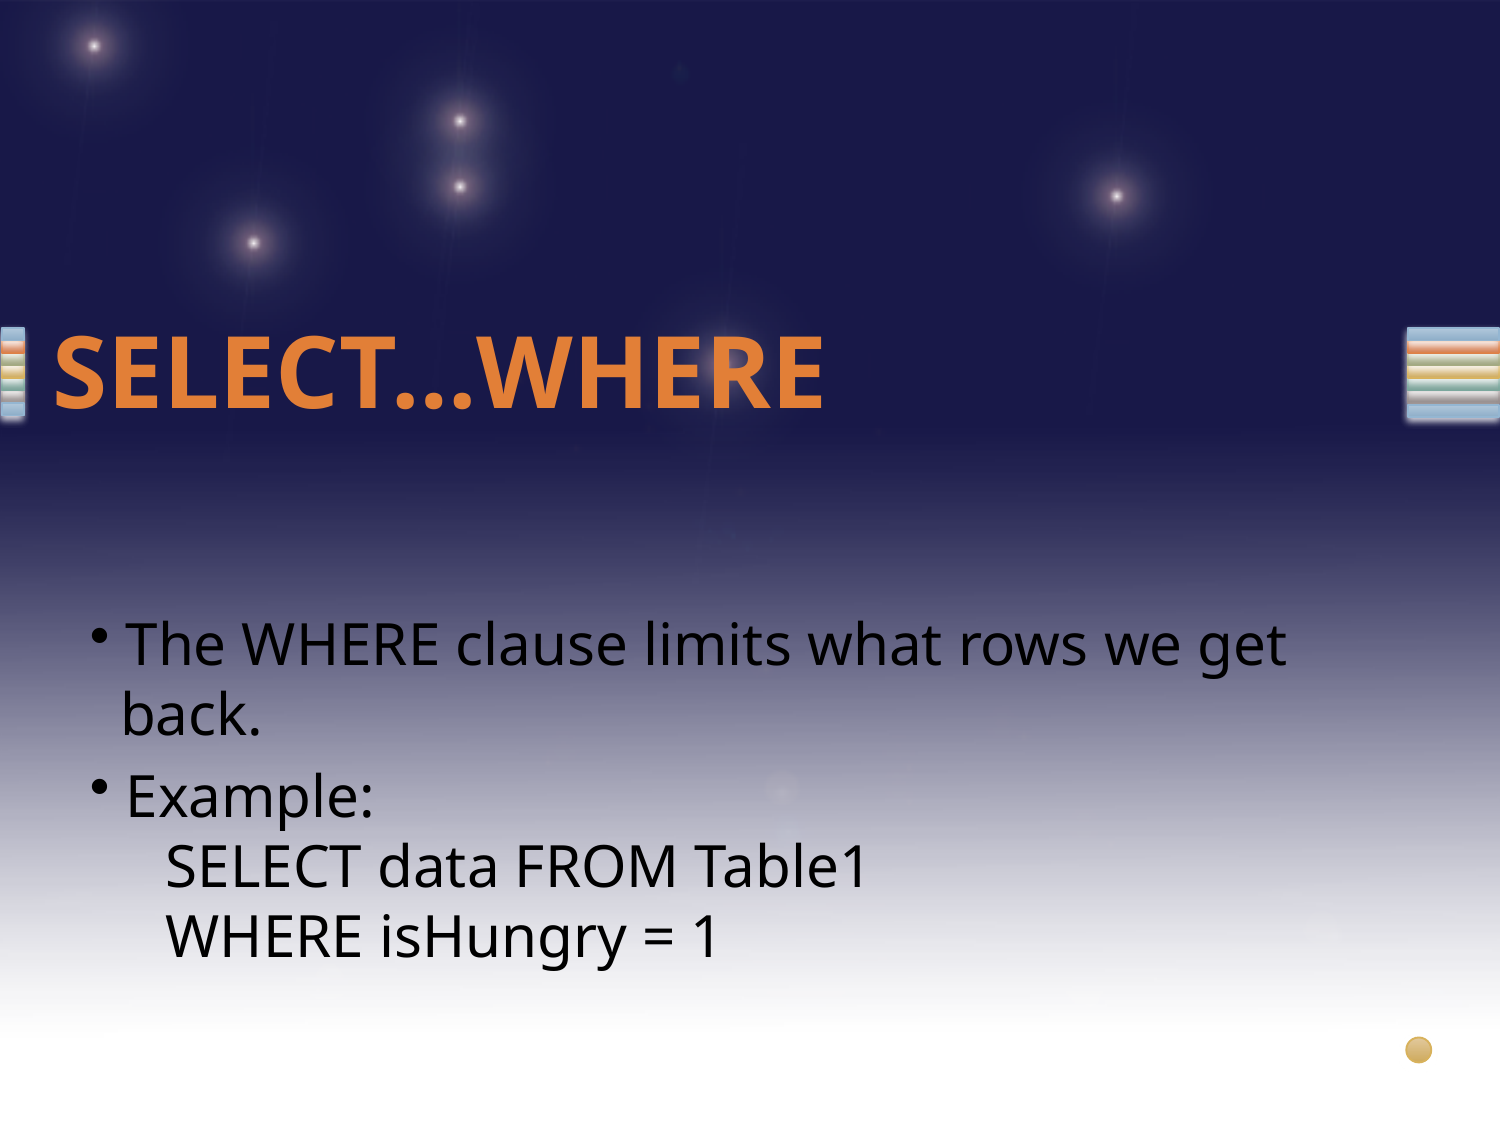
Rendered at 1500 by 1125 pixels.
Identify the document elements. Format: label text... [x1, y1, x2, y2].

picture [0, 0, 1500, 1125]
text_box [74, 462, 1438, 1050]
title SELECT…WHERE [37, 275, 1388, 463]
text_box The WHERE clause limits what rows we get back. Example: SELECT data FROM Table1 WHERE isHungry = 1 [74, 599, 1350, 1038]
